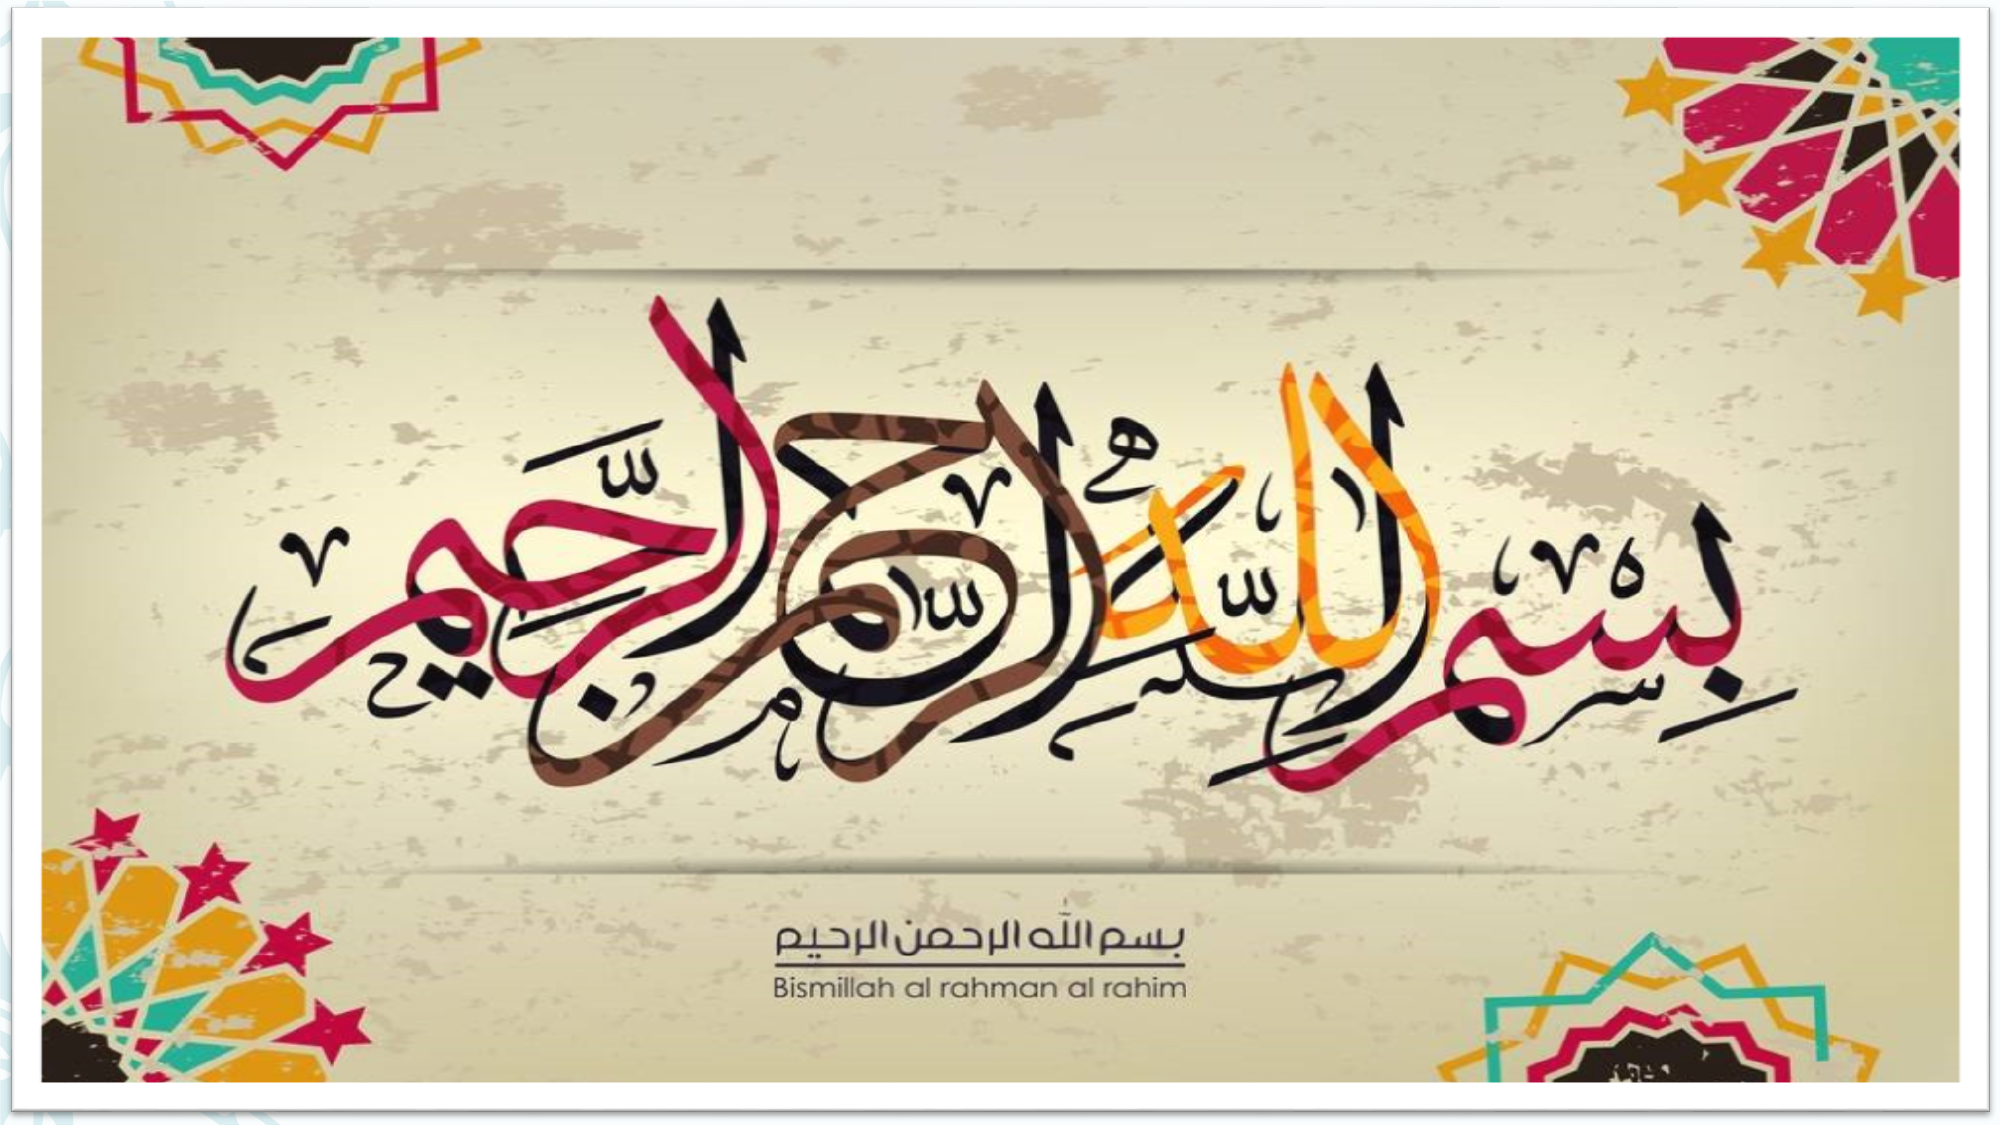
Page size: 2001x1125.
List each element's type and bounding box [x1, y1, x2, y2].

list [0, 0, 2000, 1125]
